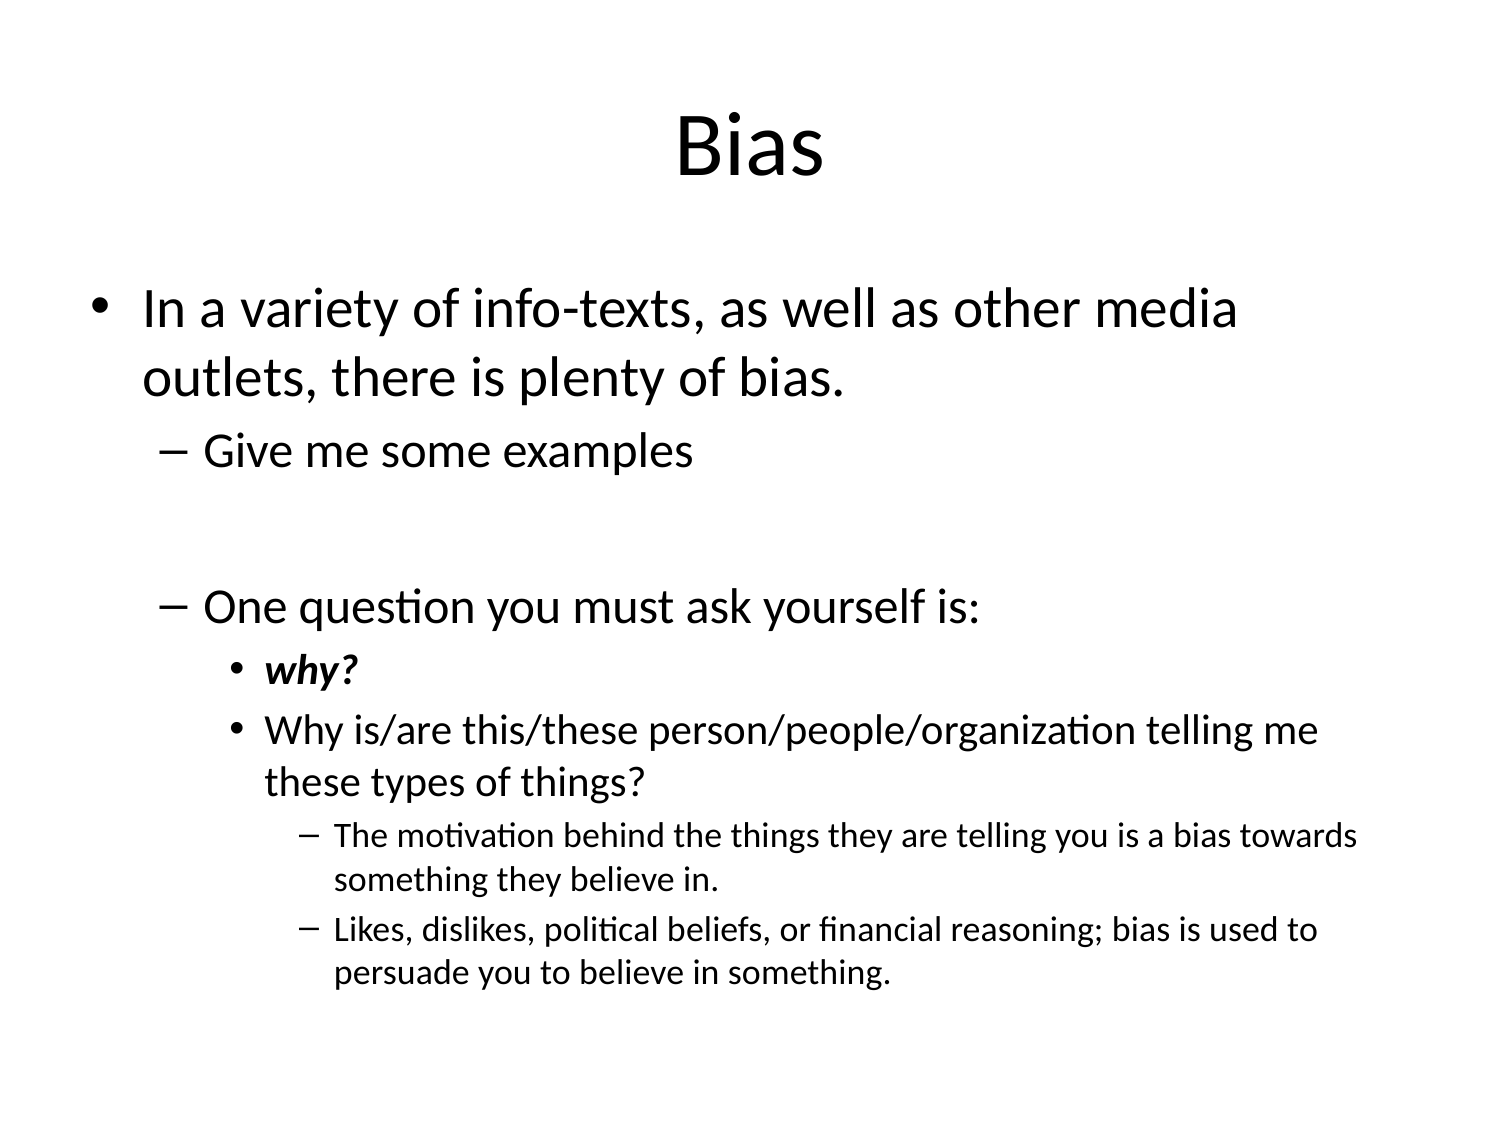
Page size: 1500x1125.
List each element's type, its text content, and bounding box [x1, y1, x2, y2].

list In a variety of info-texts, as well as other media outlets, there is plenty of bias. Give me some examples One question you must ask yourself is: why? Why is/are this/these person/people/organization telling me these types of things? The motivation behind the things they are telling you is a bias towards something they believe in. Likes, dislikes, political beliefs, or financial reasoning; bias is used to persuade you to believe in something. [75, 262, 1425, 1005]
title Bias [75, 45, 1425, 233]
